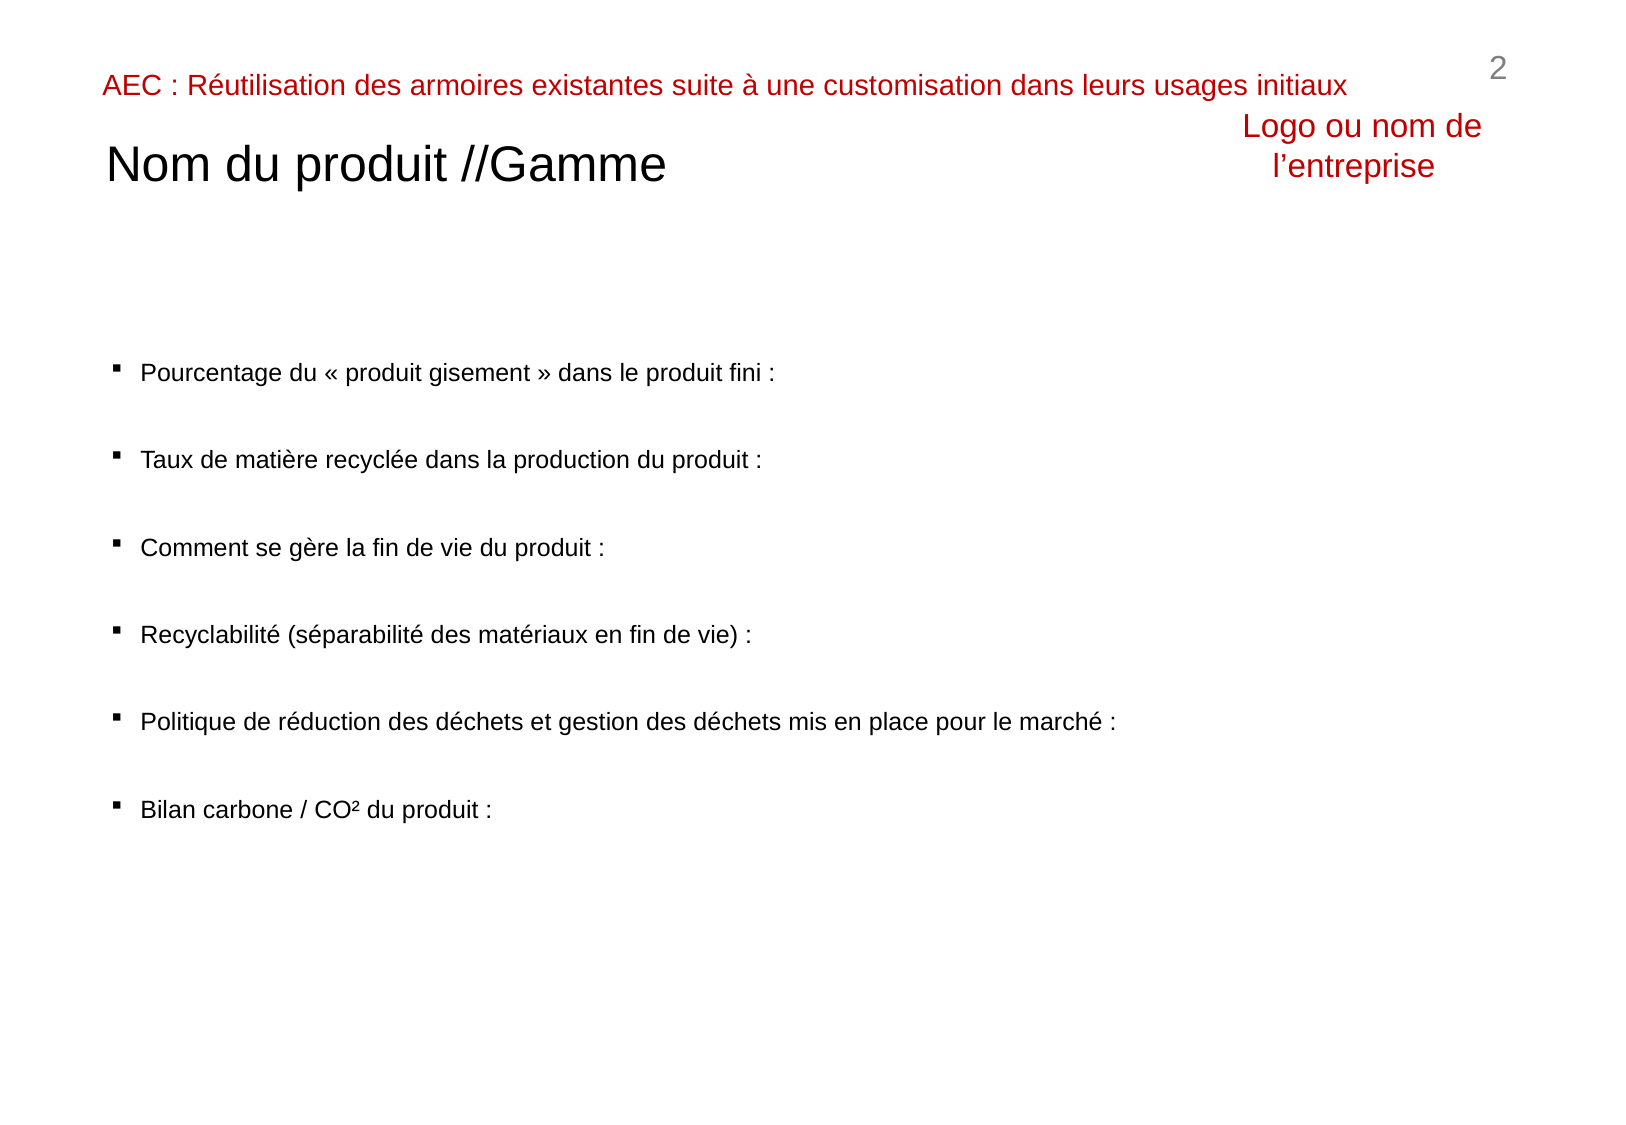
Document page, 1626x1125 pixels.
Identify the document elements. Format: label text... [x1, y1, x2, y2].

slide_number 2 [1426, 19, 1523, 91]
title AEC : Réutilisation des armoires existantes suite à une customisation dans leurs usages initiaux [102, 19, 1426, 109]
list Nom du produit //Gamme [91, 109, 1523, 215]
text_box Pourcentage du « produit gisement » dans le produit fini : Taux de matière recyclée dans la production du produit : Comment se gère la fin de vie du produit : Recyclabilité (séparabilité des matériaux en fin de vie) : Politique de réduction des déchets et gestion des déchets mis en place pour le marché : Bilan carbone / CO² du produit : [81, 304, 1333, 1067]
text_box Logo ou nom de l’entreprise [1141, 91, 1567, 197]
